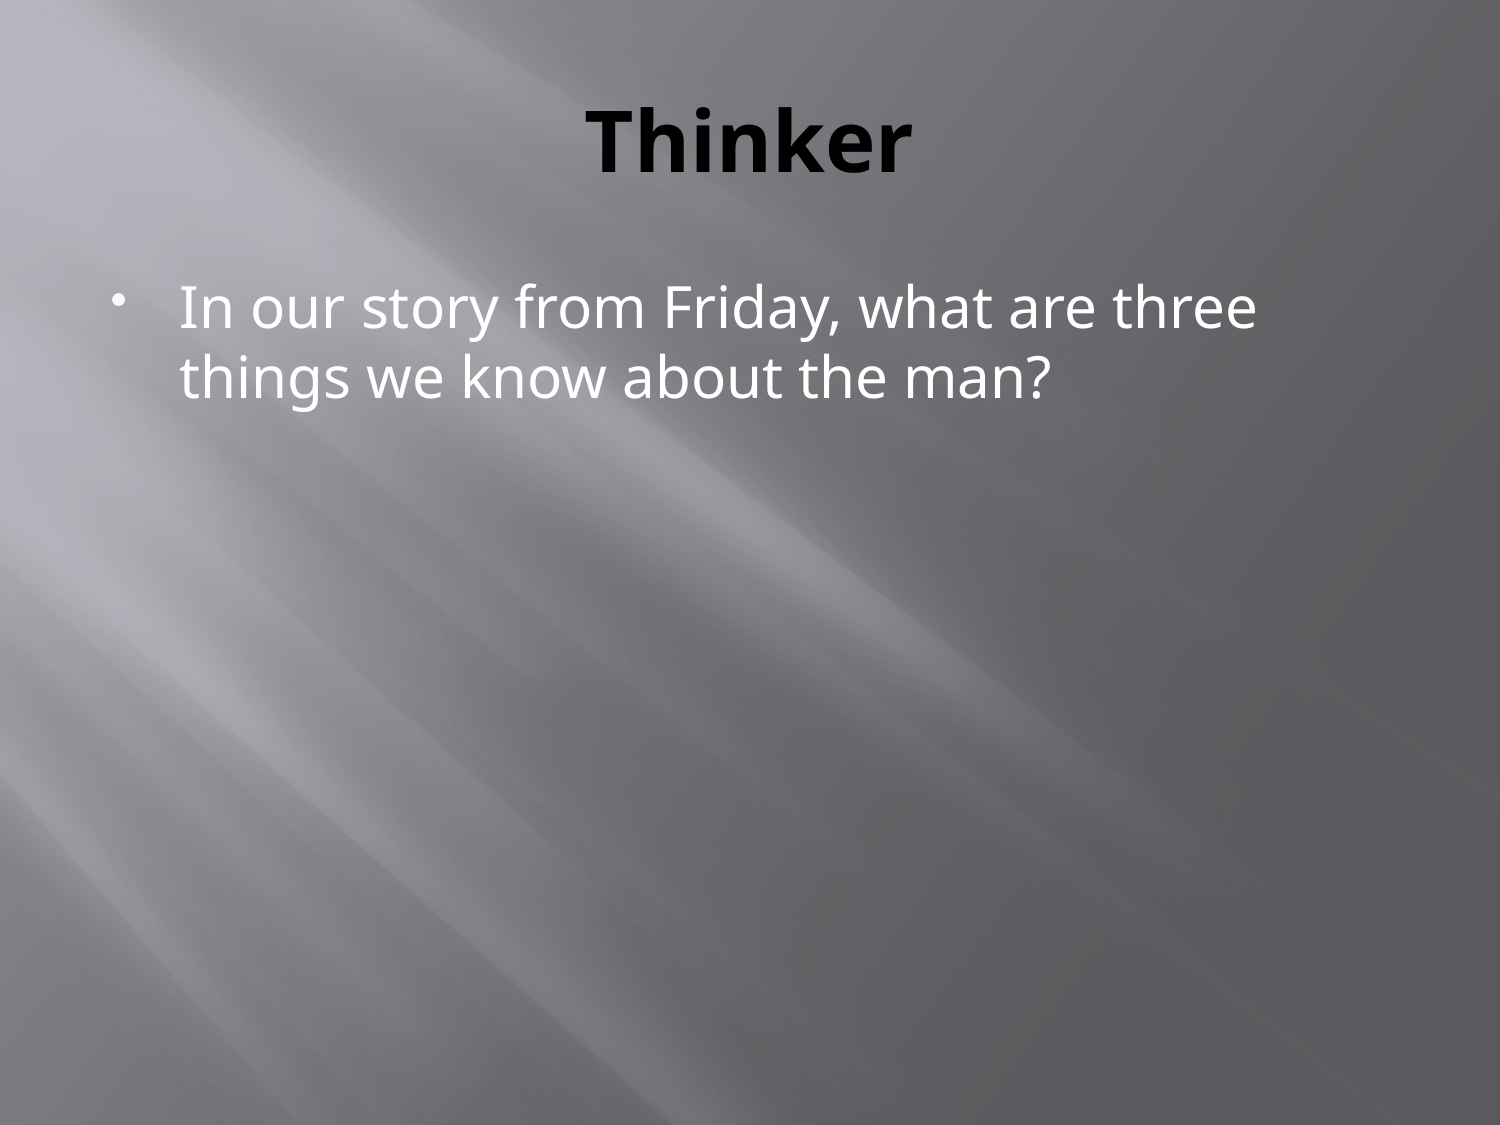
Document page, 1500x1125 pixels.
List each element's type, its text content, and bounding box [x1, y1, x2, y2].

list In our story from Friday, what are three things we know about the man? [75, 262, 1425, 1035]
title Thinker [75, 45, 1425, 233]
